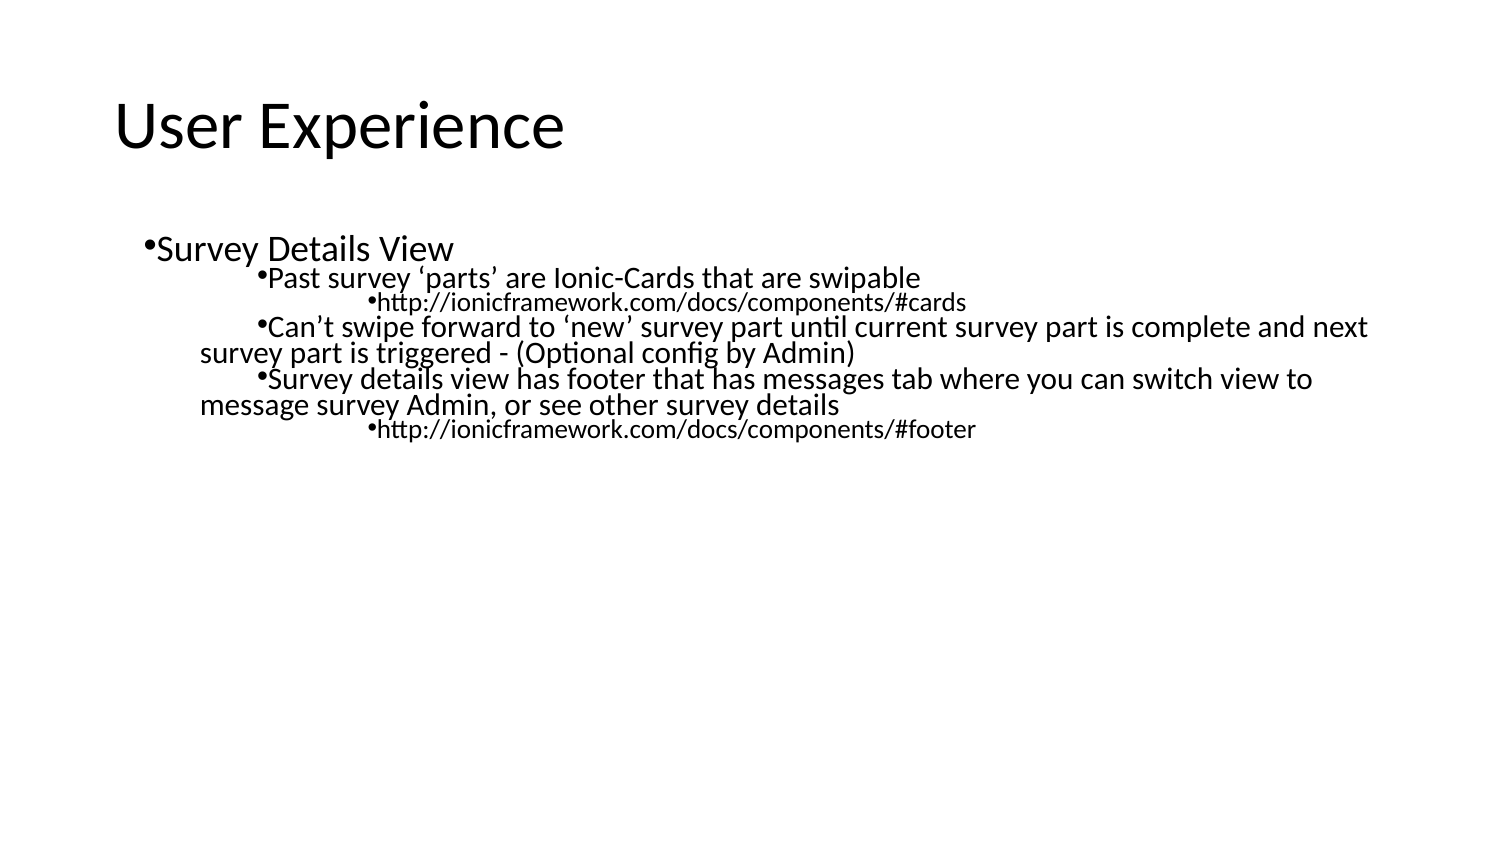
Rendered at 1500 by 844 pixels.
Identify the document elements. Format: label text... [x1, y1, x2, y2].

title User Experience [103, 44, 1397, 208]
list Survey Details View Past survey ‘parts’ are Ionic-Cards that are swipable http://ionicframework.com/docs/components/#cards Can’t swipe forward to ‘new’ survey part until current survey part is complete and next survey part is triggered - (Optional config by Admin) Survey details view has footer that has messages tab where you can switch view to message survey Admin, or see other survey details http://ionicframework.com/docs/components/#footer [103, 224, 1397, 760]
